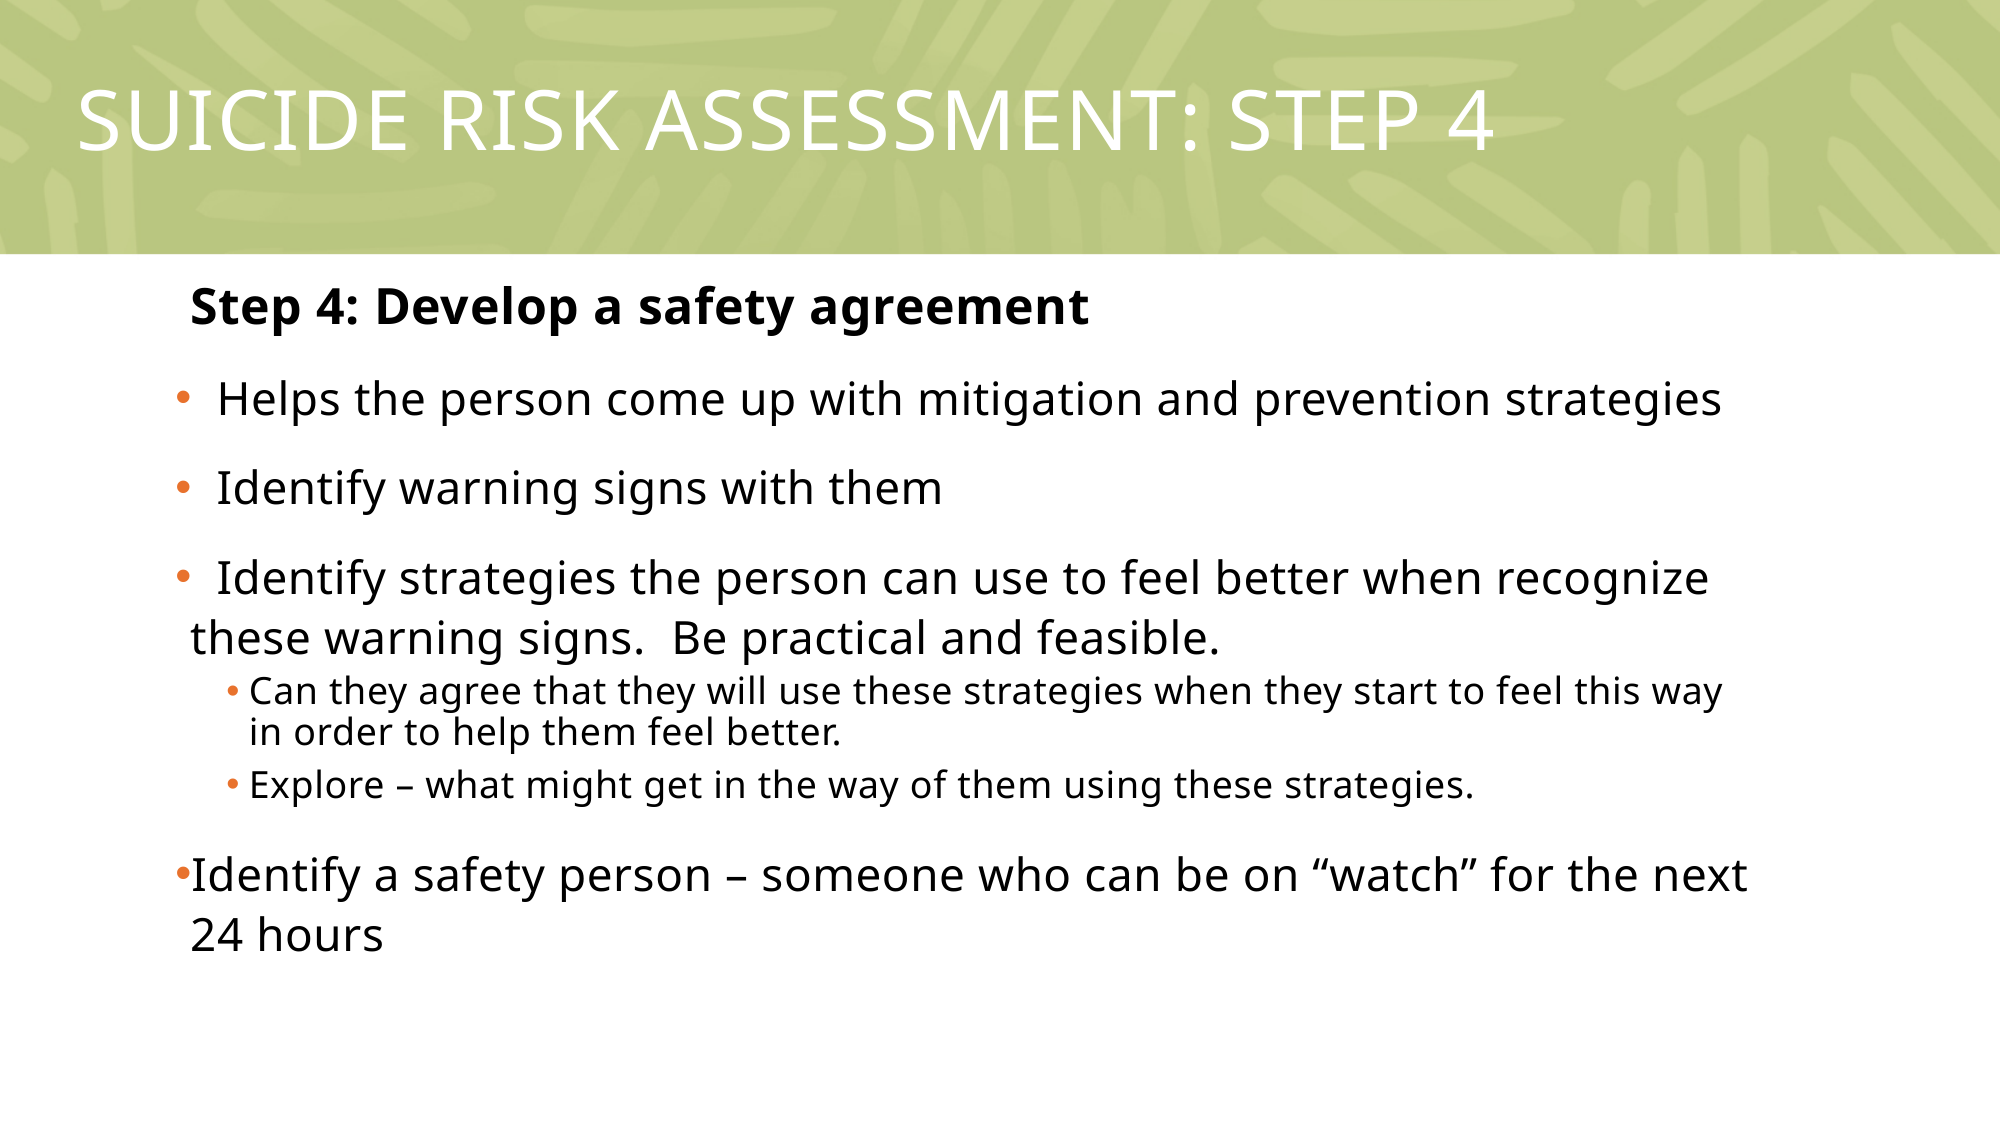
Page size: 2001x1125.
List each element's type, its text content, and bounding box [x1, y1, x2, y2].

picture [0, 0, 2000, 1125]
list Step 4: Develop a safety agreement Helps the person come up with mitigation and prevention strategies Identify warning signs with them Identify strategies the person can use to feel better when recognize these warning signs. Be practical and feasible. Can they agree that they will use these strategies when they start to feel this way in order to help them feel better. Explore – what might get in the way of them using these strategies. Identify a safety person – someone who can be on “watch” for the next 24 hours [167, 260, 1763, 922]
title Suicide risk assessment: step 4 [61, 33, 1938, 220]
